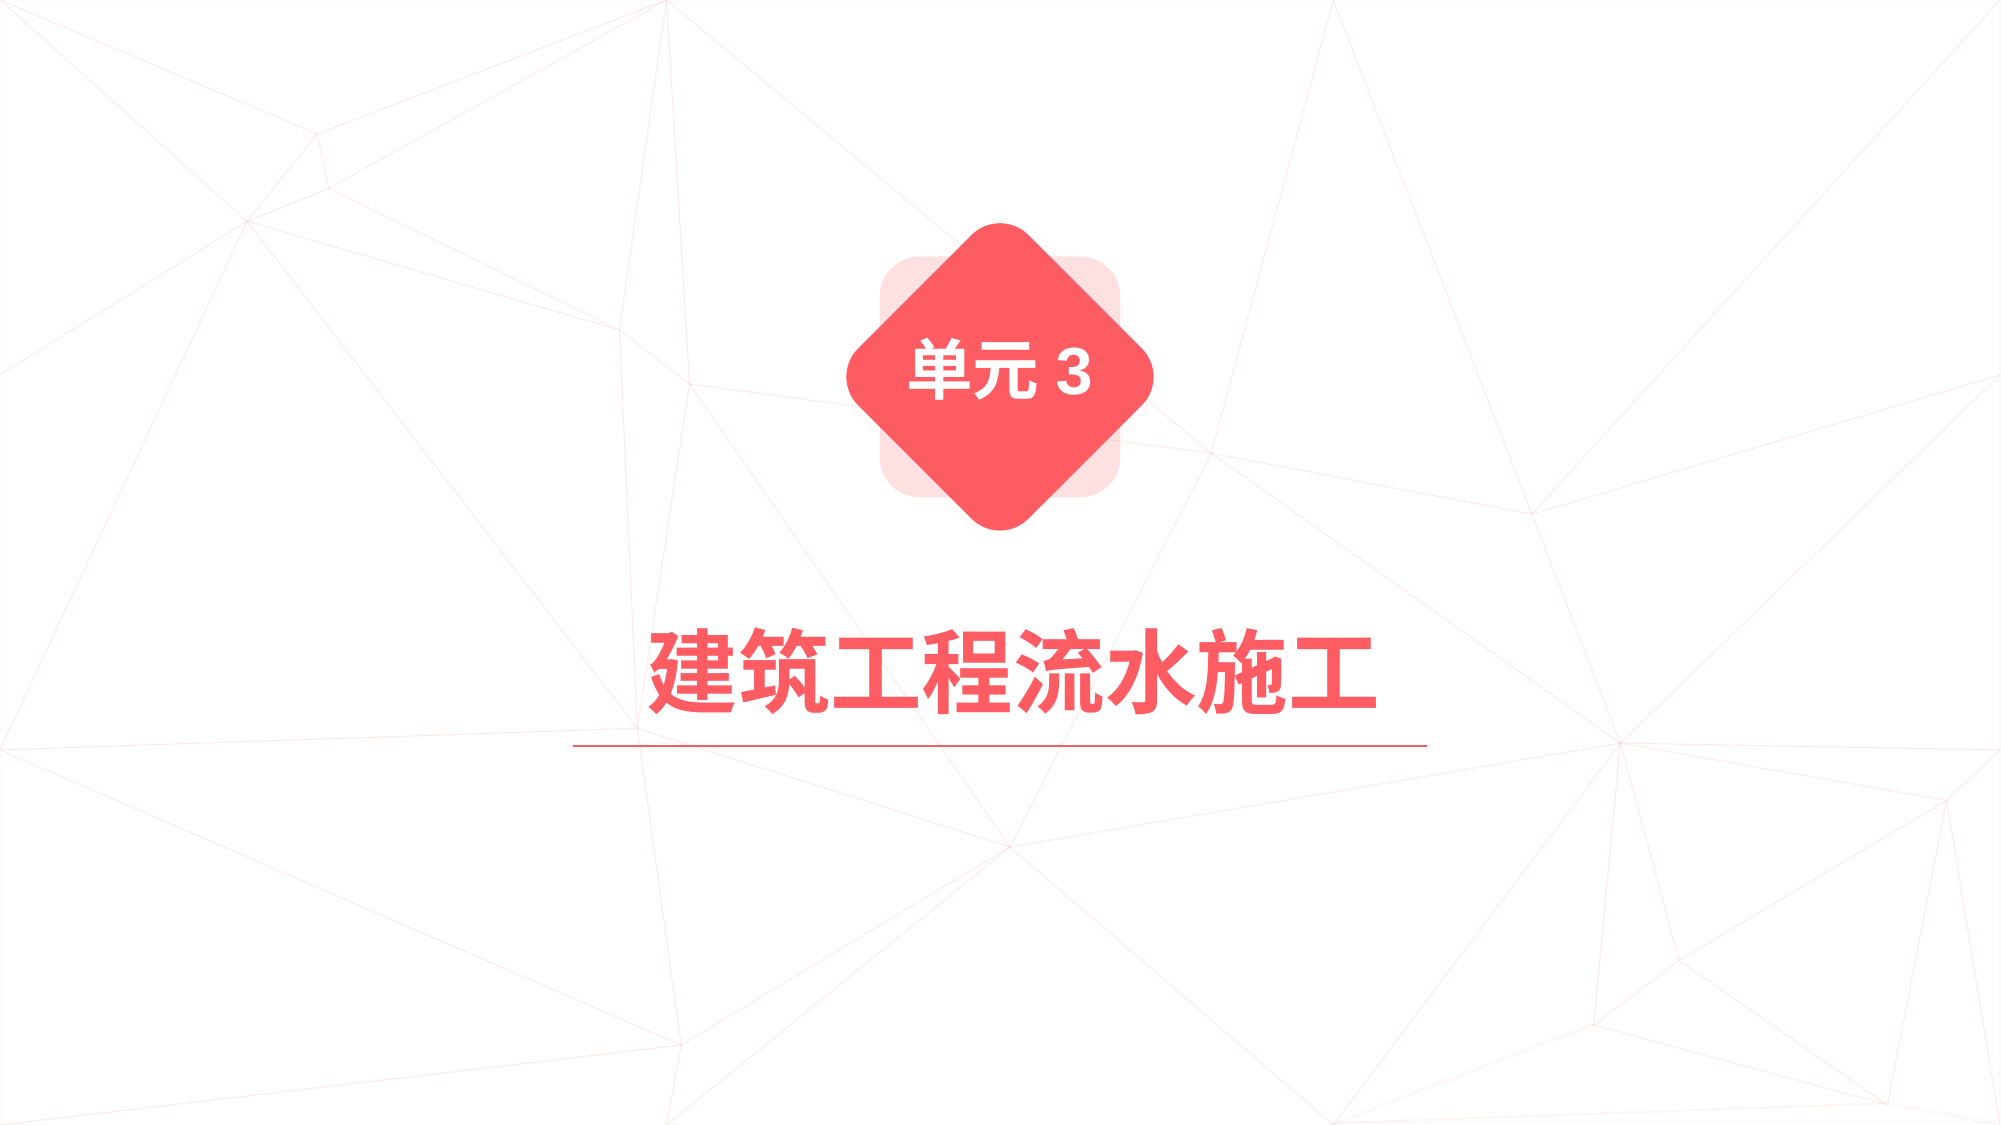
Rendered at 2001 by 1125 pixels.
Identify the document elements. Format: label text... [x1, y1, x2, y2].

list 单元3 [879, 329, 1120, 418]
list 建筑工程流水施工 [449, 607, 1578, 734]
